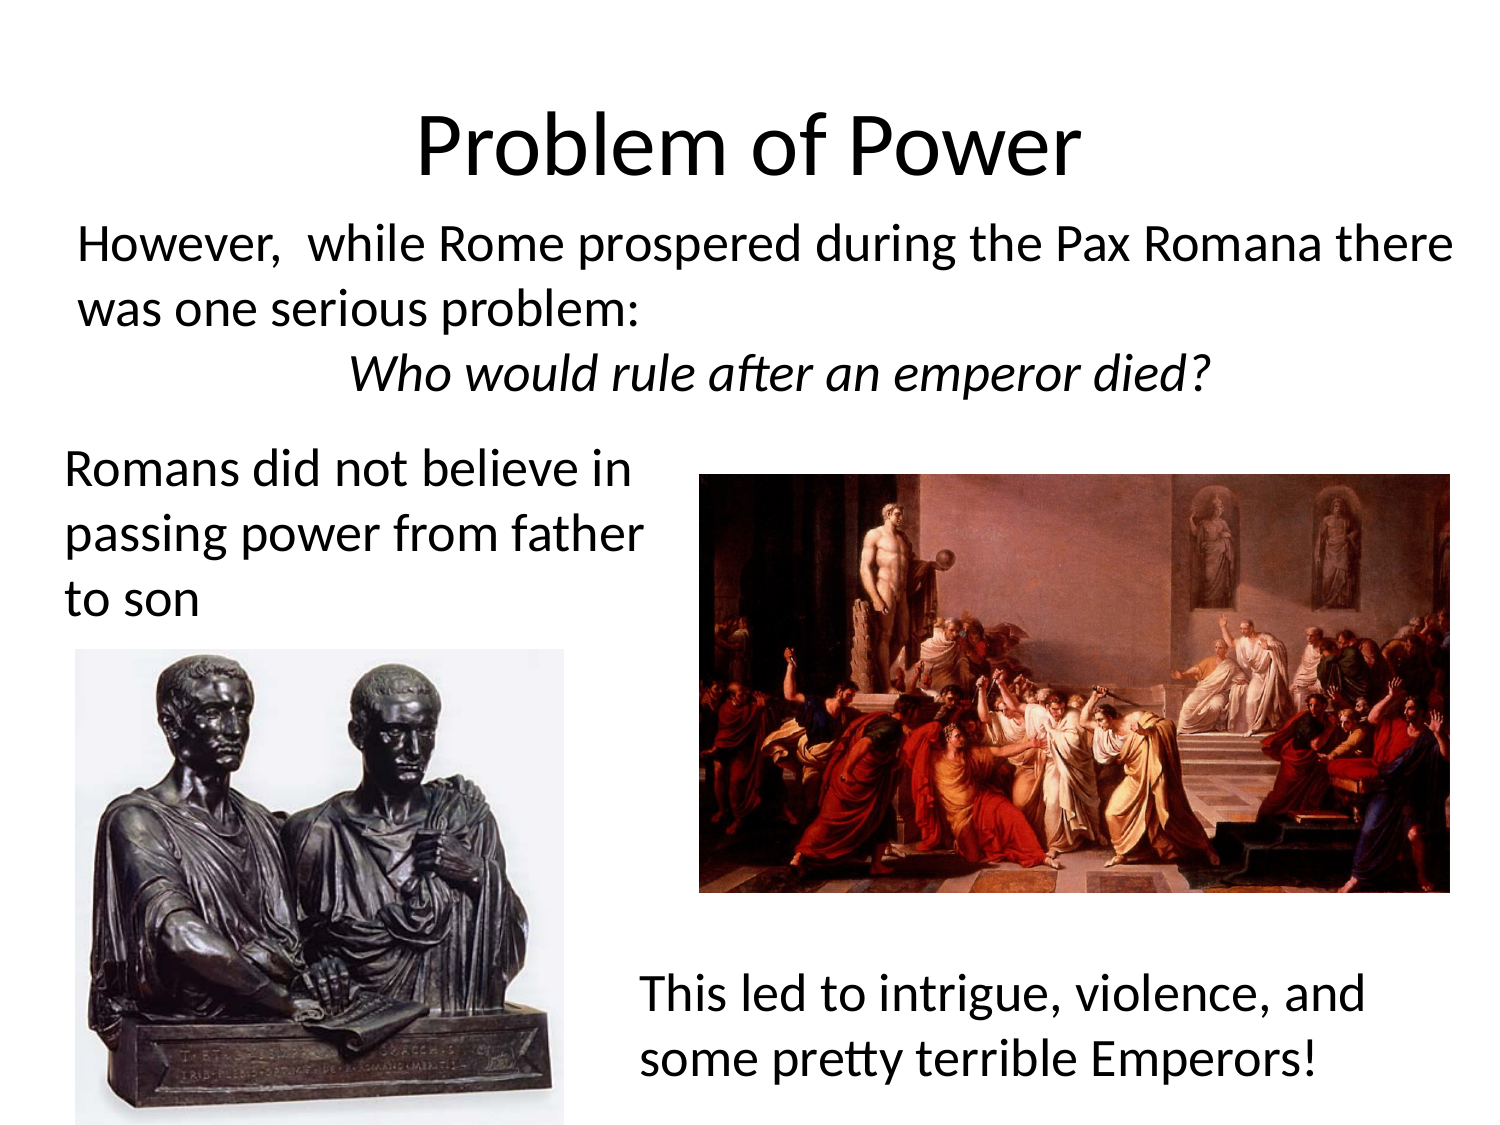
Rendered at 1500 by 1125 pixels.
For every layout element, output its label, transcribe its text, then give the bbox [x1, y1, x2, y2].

picture [699, 474, 1451, 893]
text_box This led to intrigue, violence, and some pretty terrible Emperors! [624, 949, 1463, 1095]
text_box However, while Rome prospered during the Pax Romana there was one serious problem: Who would rule after an emperor died? [62, 199, 1500, 410]
title Problem of Power [75, 45, 1425, 199]
text_box Romans did not believe in passing power from father to son [50, 424, 688, 635]
picture [74, 649, 564, 1125]
